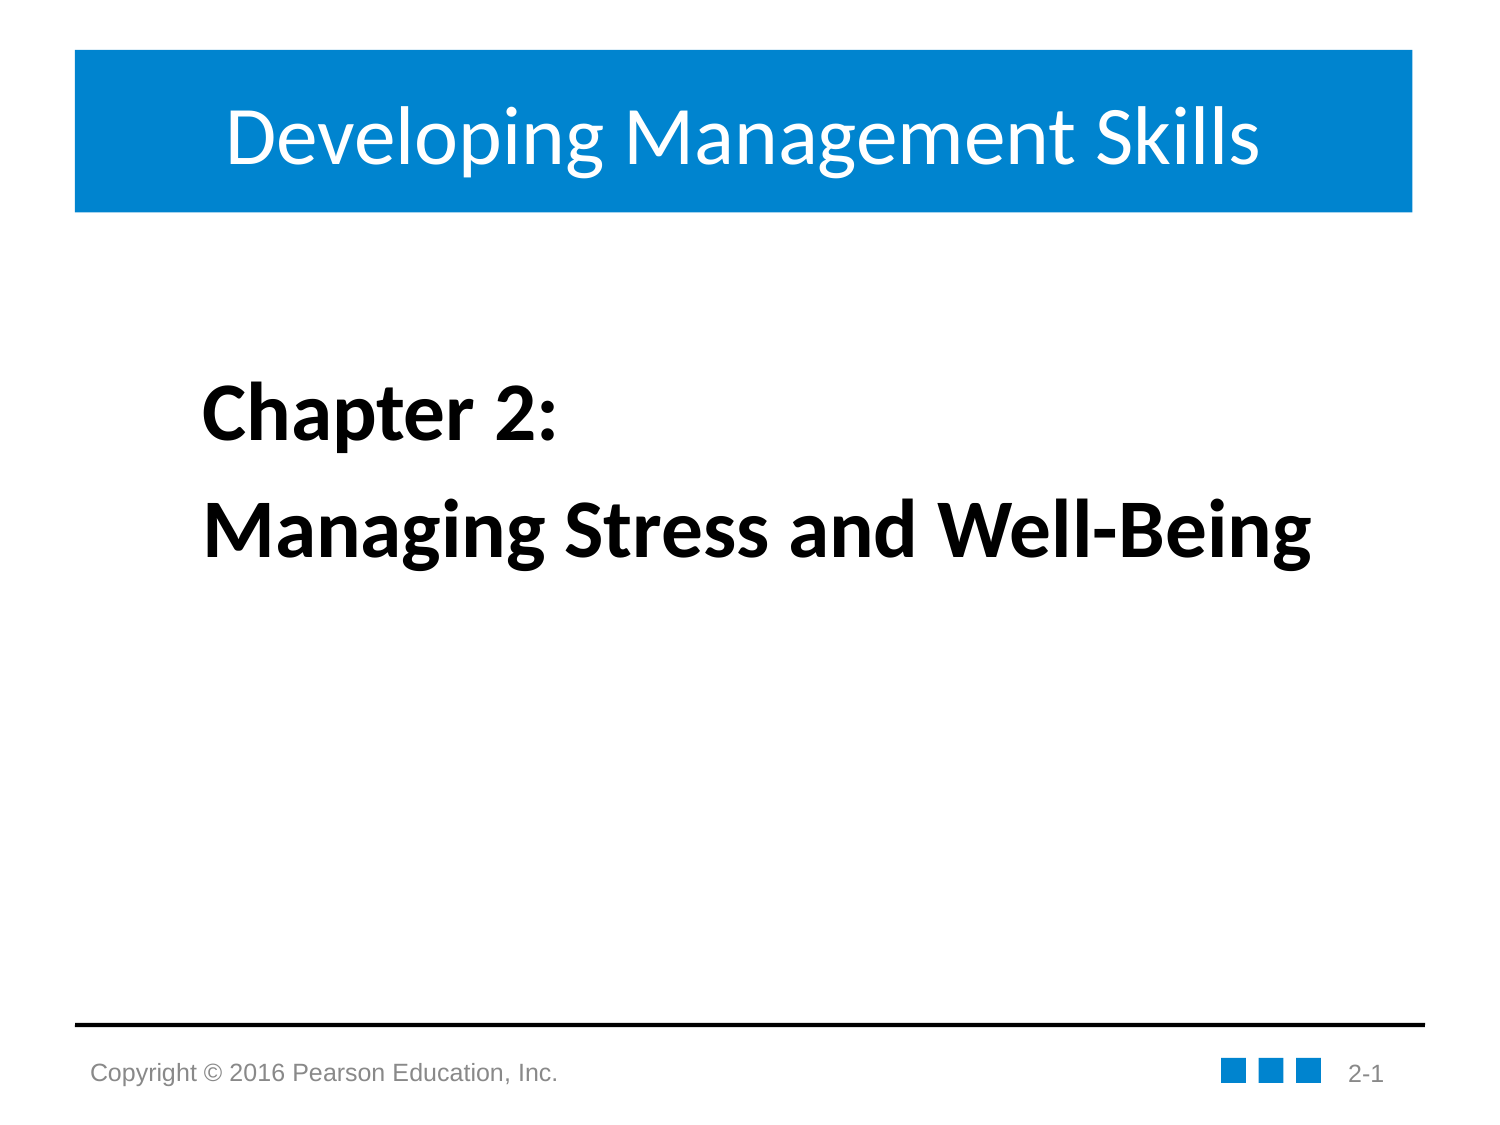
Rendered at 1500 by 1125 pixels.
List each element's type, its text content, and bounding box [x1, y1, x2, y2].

text_box [1221, 1057, 1246, 1083]
text_box [1258, 1057, 1284, 1083]
text_box Copyright © 2016 Pearson Education, Inc. [75, 1055, 625, 1088]
list Chapter 2: Managing Stress and Well-Being [187, 350, 1363, 838]
text_box Developing Management Skills [74, 49, 1413, 213]
text_box [1296, 1057, 1321, 1083]
text_box 2-1 [1333, 1050, 1409, 1095]
